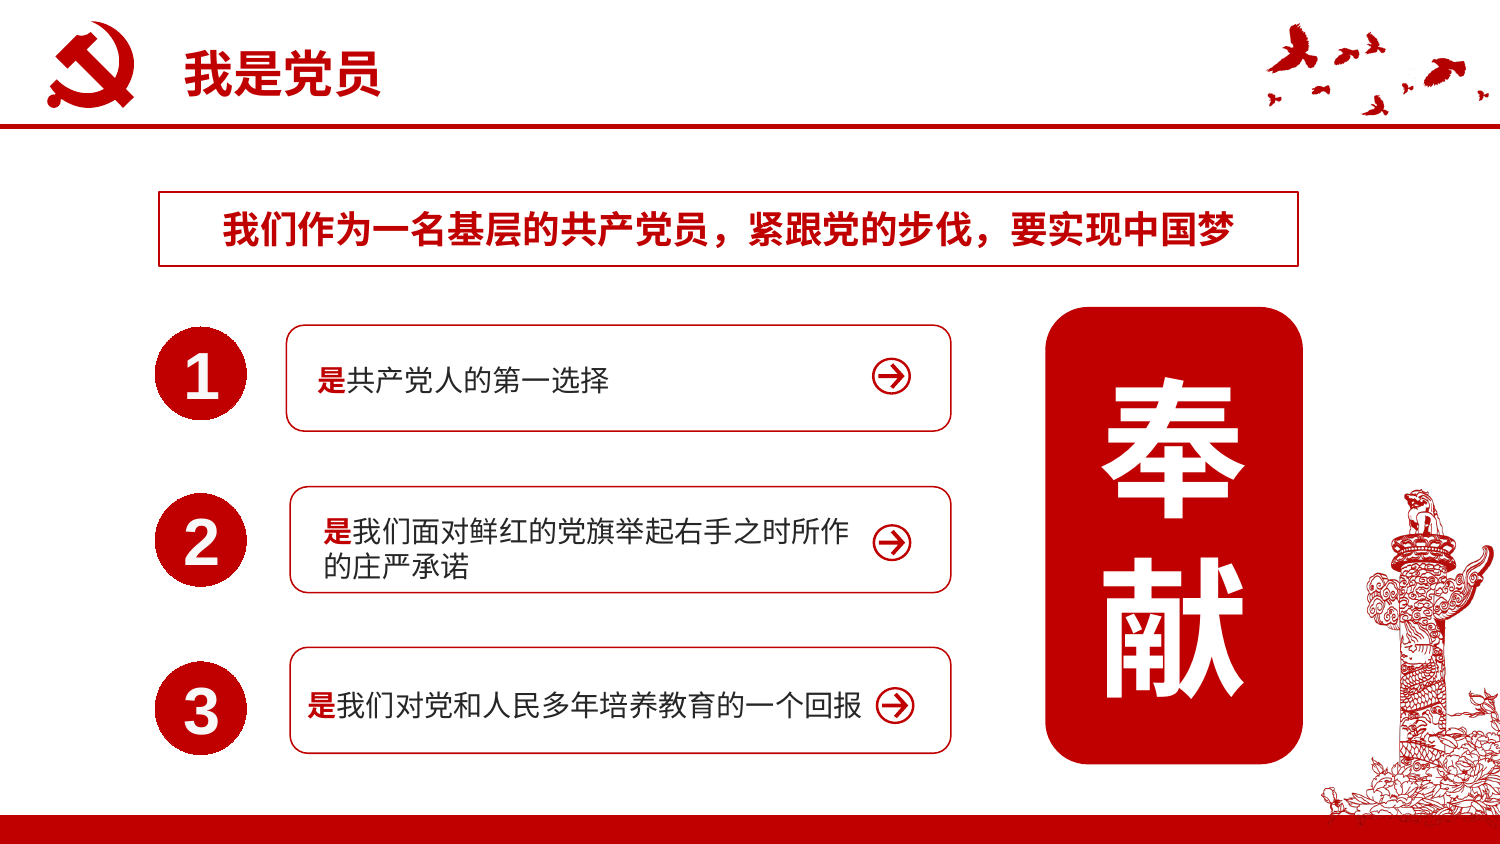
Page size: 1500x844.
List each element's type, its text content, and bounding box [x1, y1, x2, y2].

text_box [0, 488, 1500, 844]
text_box 我们作为一名基层的共产党员，紧跟党的步伐，要实现中国梦 [159, 191, 1299, 266]
text_box [47, 21, 134, 108]
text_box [154, 659, 247, 757]
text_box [1045, 306, 1304, 765]
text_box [154, 324, 952, 432]
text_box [278, 647, 952, 754]
text_box 我是党员 [168, 35, 1032, 110]
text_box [154, 491, 247, 588]
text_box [289, 486, 952, 593]
picture [1264, 22, 1489, 116]
